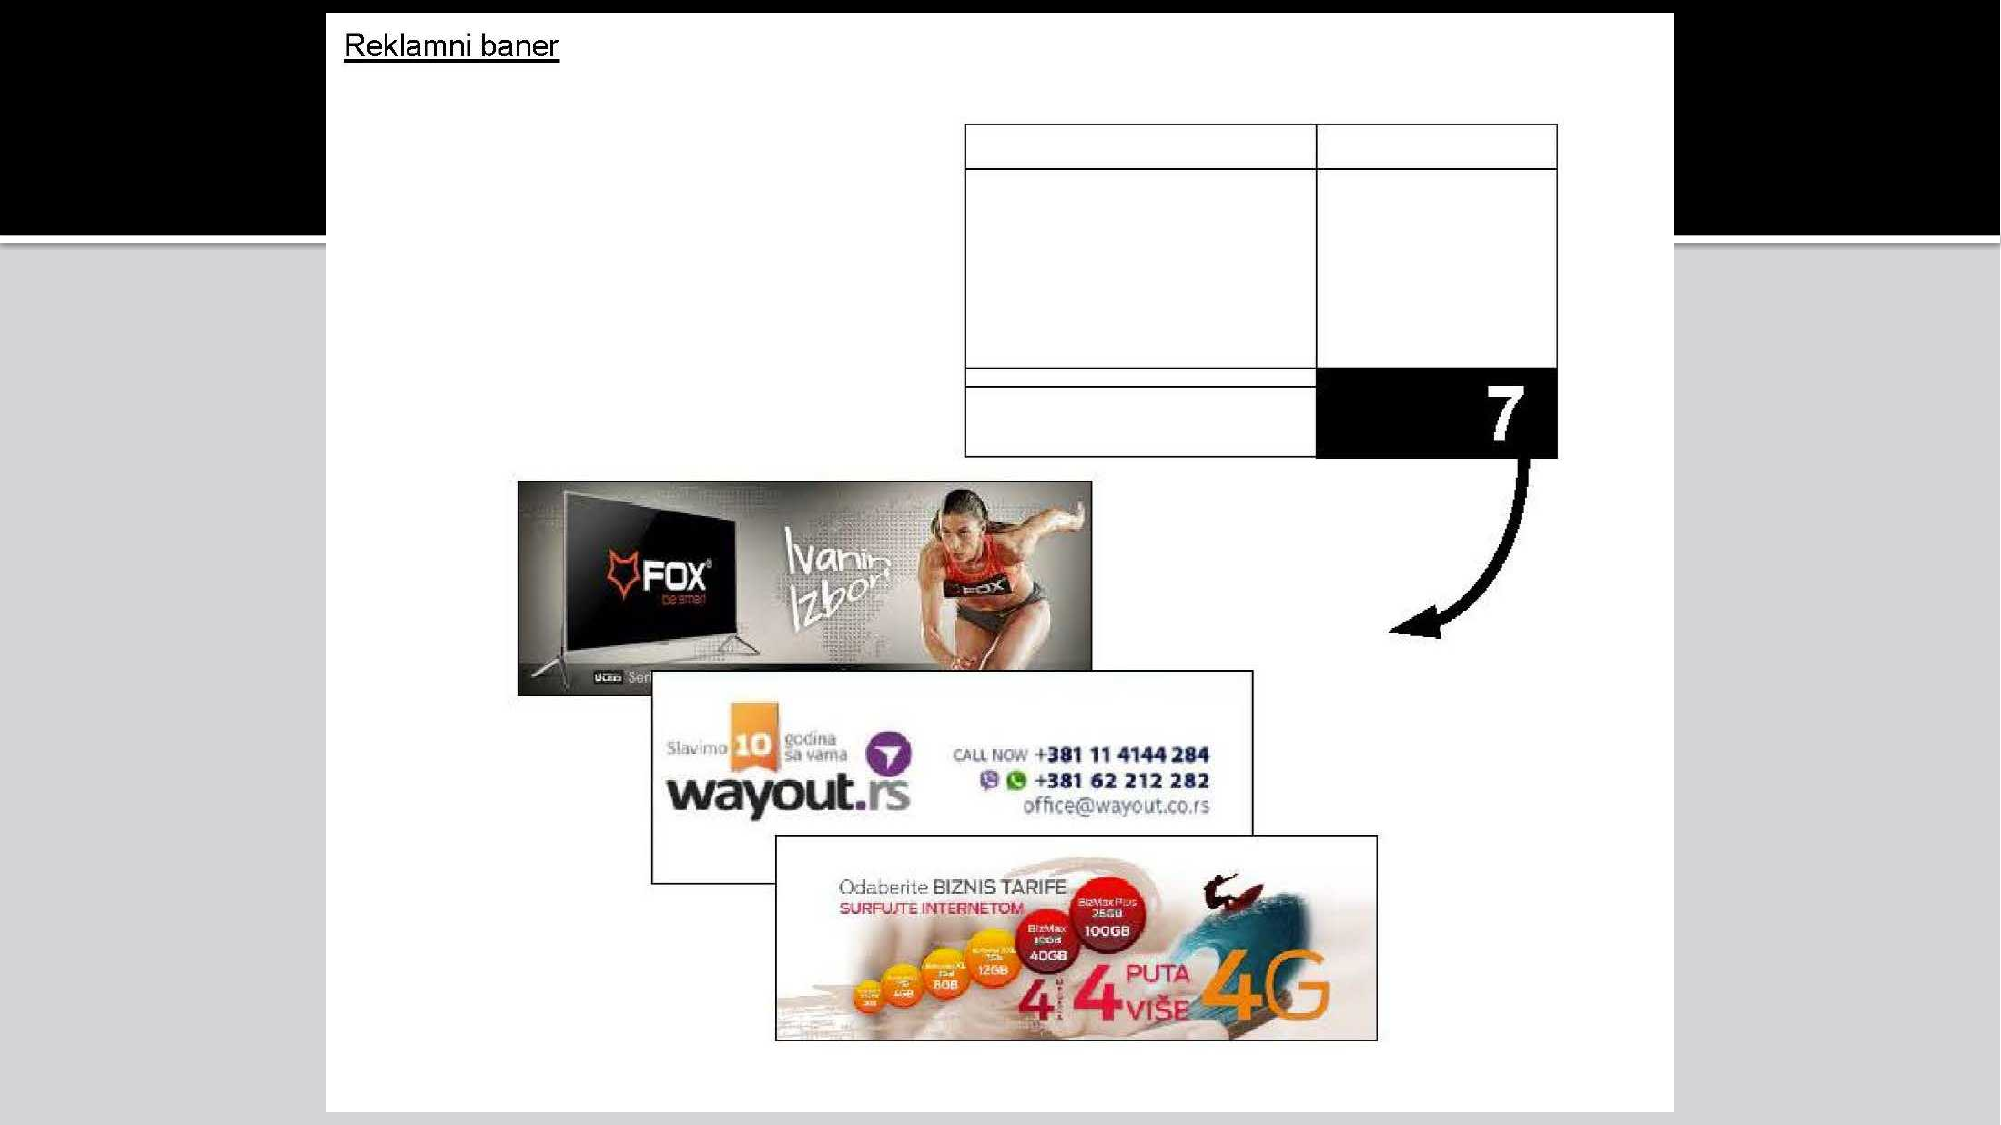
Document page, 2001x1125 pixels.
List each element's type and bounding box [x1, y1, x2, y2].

picture [326, 13, 1674, 1112]
list [262, 237, 1725, 1125]
